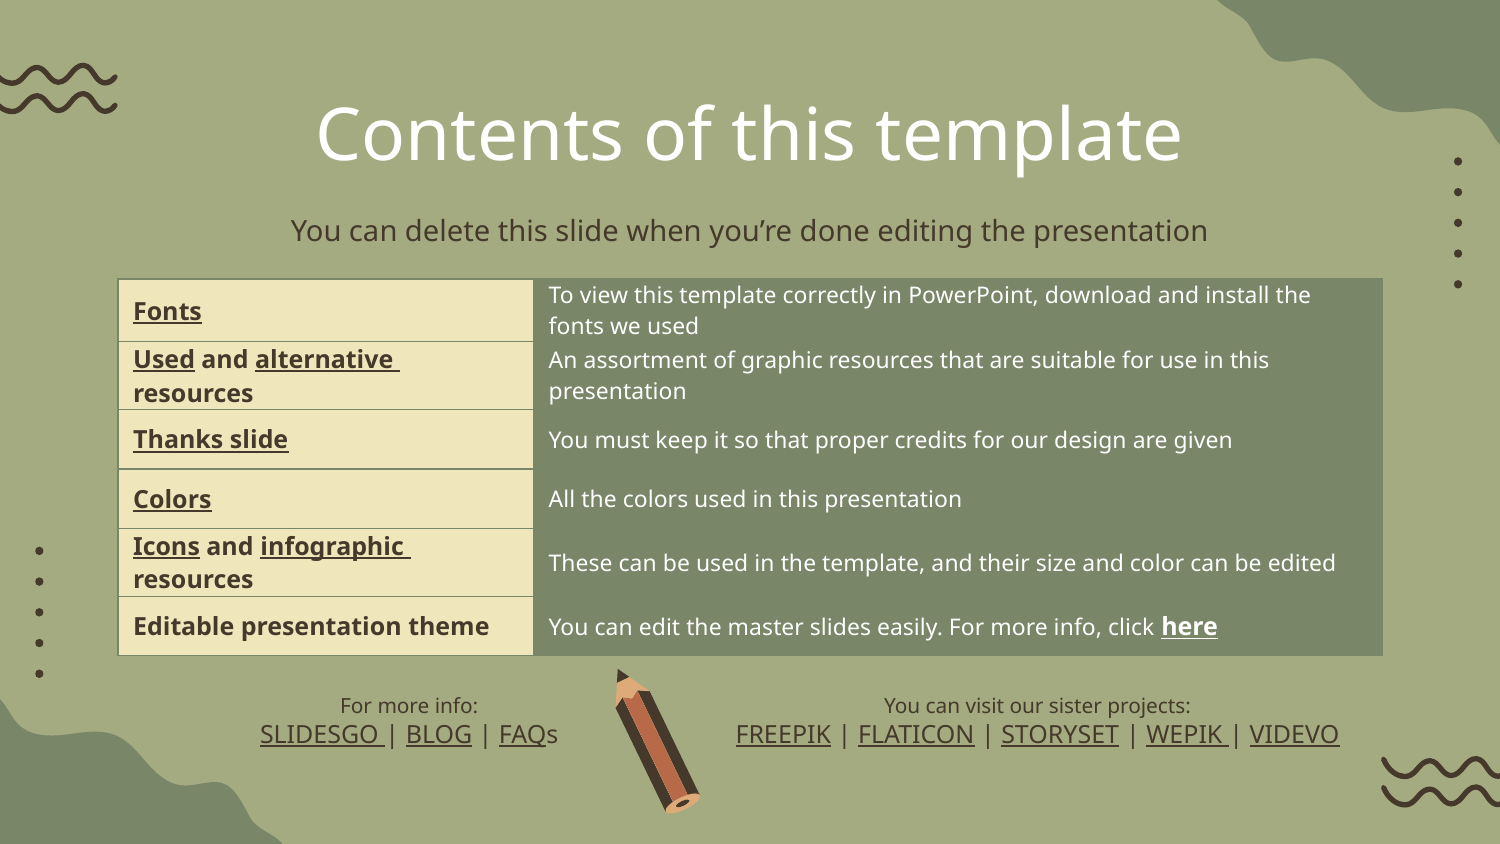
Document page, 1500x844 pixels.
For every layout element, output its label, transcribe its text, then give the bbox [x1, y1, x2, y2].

table_cell Thanks slide [119, 410, 533, 468]
table_cell You must keep it so that proper credits for our design are given [534, 410, 1381, 468]
table_cell These can be used in the template, and their size and color can be edited [534, 529, 1381, 596]
table_cell All the colors used in this presentation [534, 470, 1381, 528]
table_cell Colors [119, 470, 533, 528]
list You can delete this slide when you’re done editing the presentation [118, 191, 1382, 256]
table_cell Editable presentation theme [119, 597, 533, 655]
table_cell Icons and infographic resources [119, 529, 533, 596]
table_cell An assortment of graphic resources that are suitable for use in this presentation [534, 342, 1381, 409]
table_cell Used and alternative resources [119, 342, 533, 409]
title Contents of this template [118, 72, 1382, 167]
table_header Fonts [119, 280, 533, 341]
text_box You can visit our sister projects: FREEPIK | FLATICON | STORYSET | WEPIK | VIDEVO [705, 678, 1381, 754]
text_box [615, 668, 702, 814]
table_header To view this template correctly in PowerPoint, download and install the fonts we used [534, 280, 1381, 341]
table_cell You can edit the master slides easily. For more info, click here [534, 597, 1381, 655]
text_box For more info: SLIDESGO | BLOG | FAQs [116, 678, 610, 754]
